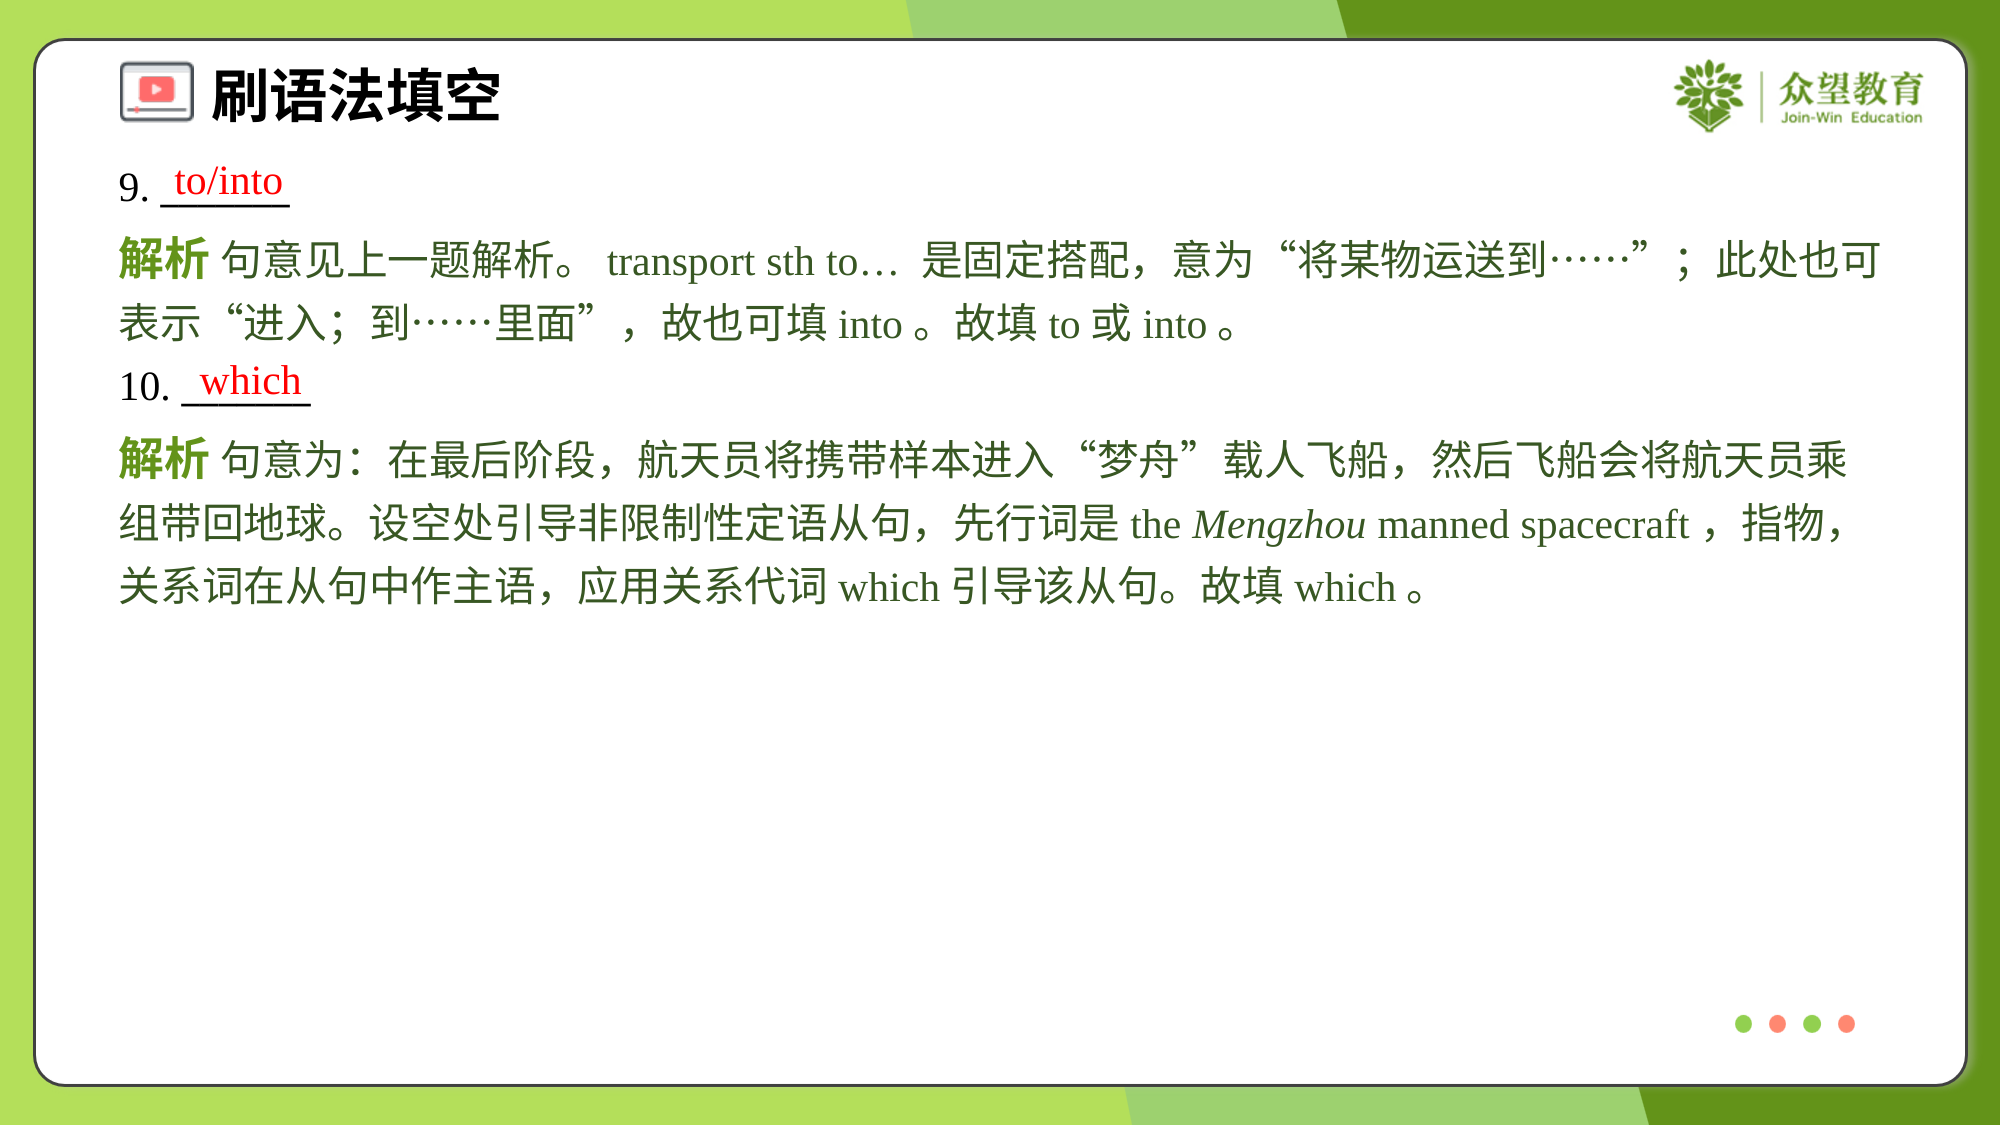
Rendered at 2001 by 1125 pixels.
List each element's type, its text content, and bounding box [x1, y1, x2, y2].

text_box 解析 句意为：在最后阶段，航天员将携带样本进入“梦舟”载人飞船，然后飞船会将航天员乘组带回地球。设空处引导非限制性定语从句，先行词是the Mengzhou manned spacecraft，指物，关系词在从句中作主语，应用关系代词which引导该从句。故填which。 [118, 415, 1883, 605]
text_box 解析 句意见上一题解析。transport sth to… 是固定搭配，意为“将某物运送到……”；此处也可表示“进入；到……里面”，故也可填into。故填to或into。 [118, 215, 1883, 342]
text_box 10. _______ [118, 346, 1883, 404]
text_box 9. _______ [118, 146, 1883, 204]
picture [0, 0, 2000, 1125]
text_box to/into [170, 140, 288, 199]
text_box which [195, 339, 307, 398]
